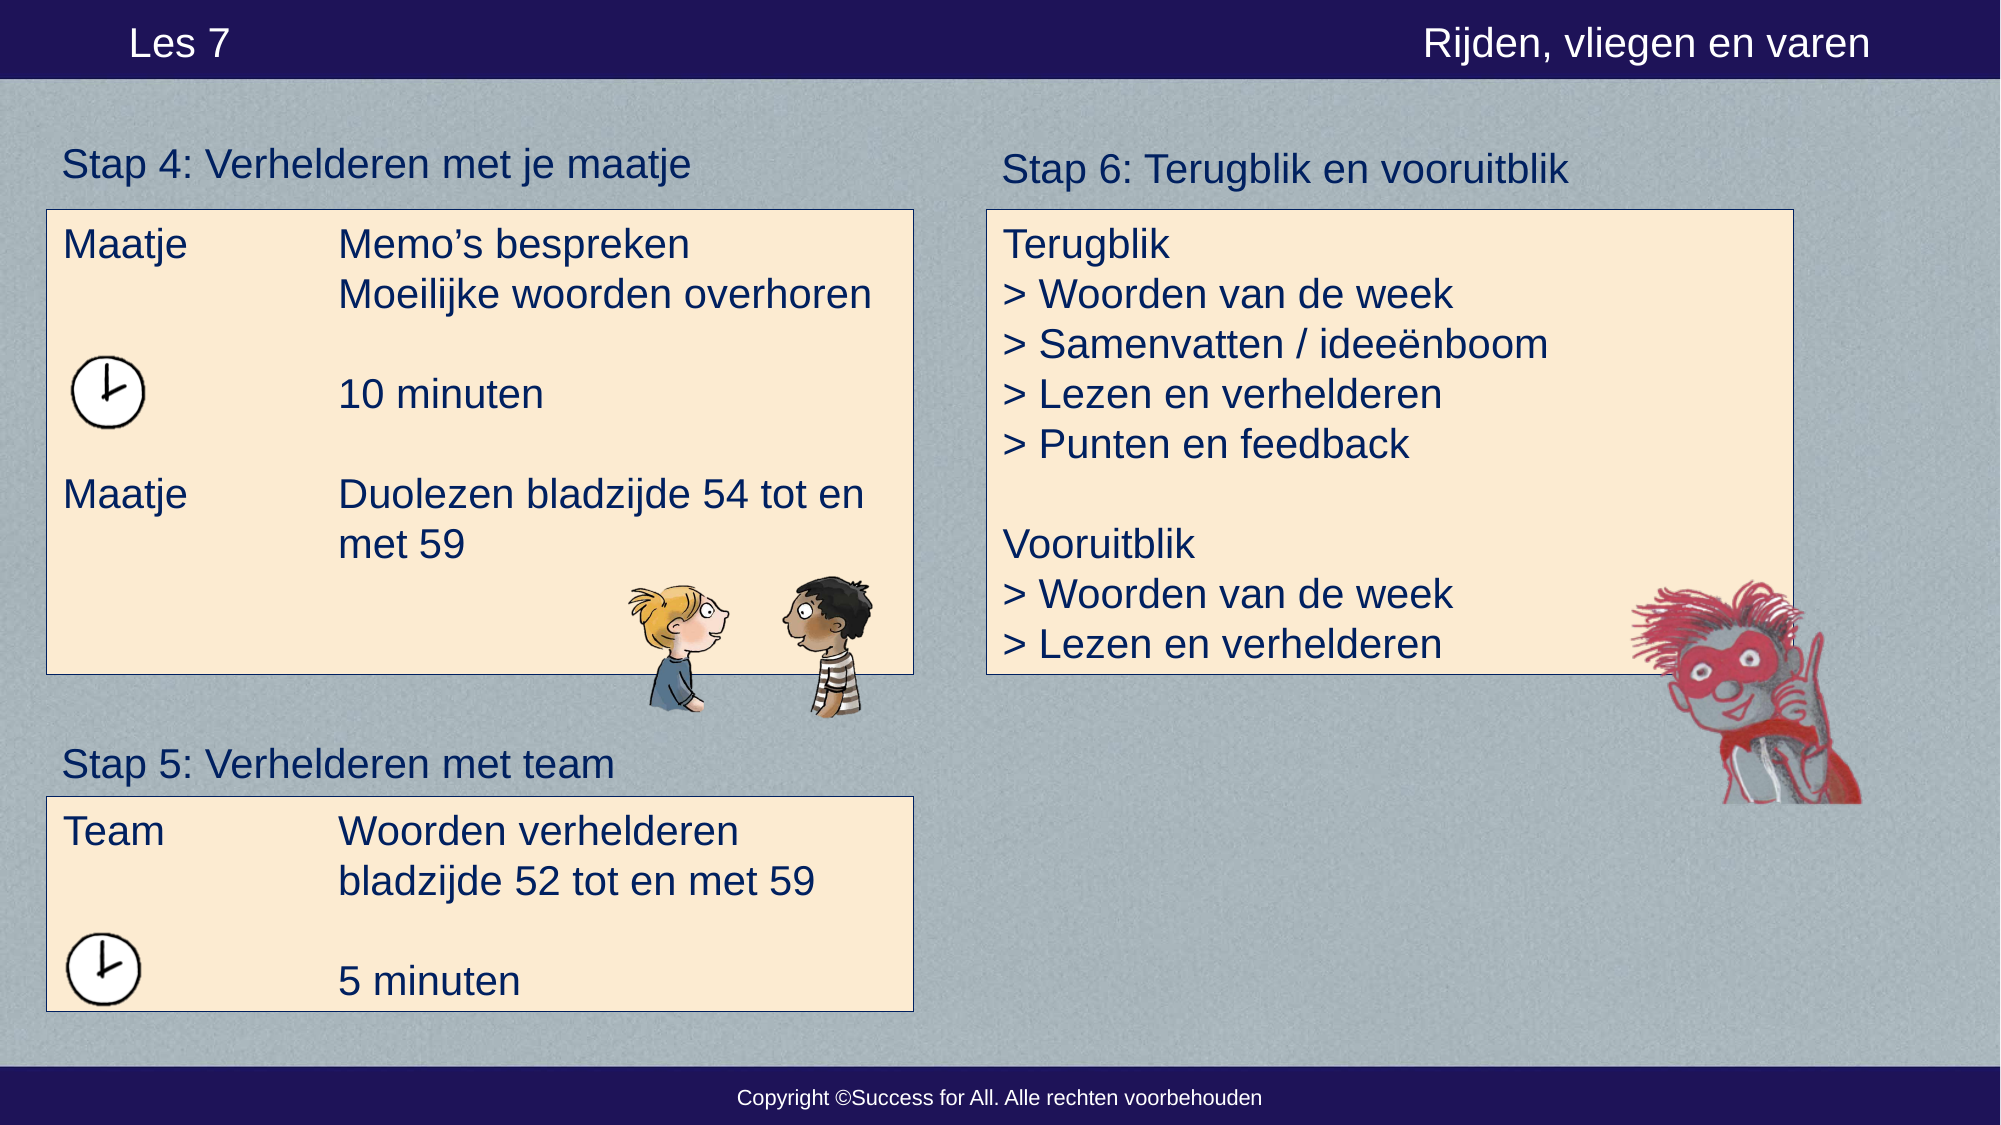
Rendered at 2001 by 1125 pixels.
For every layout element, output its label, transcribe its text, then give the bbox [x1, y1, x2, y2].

text_box Maatje Memo’s bespreken Moeilijke woorden overhoren 10 minuten Maatje Duolezen bladzijde 54 tot en met 59 [46, 209, 914, 675]
picture [0, 0, 2001, 1125]
text_box Stap 4: Verhelderen met je maatje [46, 129, 839, 195]
text_box Les 7 [114, 8, 354, 73]
text_box Stap 6: Terugblik en vooruitblik [986, 134, 1779, 200]
text_box Copyright ©Success for All. Alle rechten voorbehouden [0, 1076, 2000, 1125]
text_box Team Woorden verhelderen bladzijde 52 tot en met 59 5 minuten [46, 796, 914, 1012]
text_box Rijden, vliegen en varen [999, 8, 1886, 73]
text_box Terugblik > Woorden van de week > Samenvatten / ideeënboom > Lezen en verhelderen > Punten en feedback Vooruitblik > Woorden van de week > Lezen en verhelderen [986, 209, 1794, 675]
text_box Stap 5: Verhelderen met team [46, 729, 890, 795]
